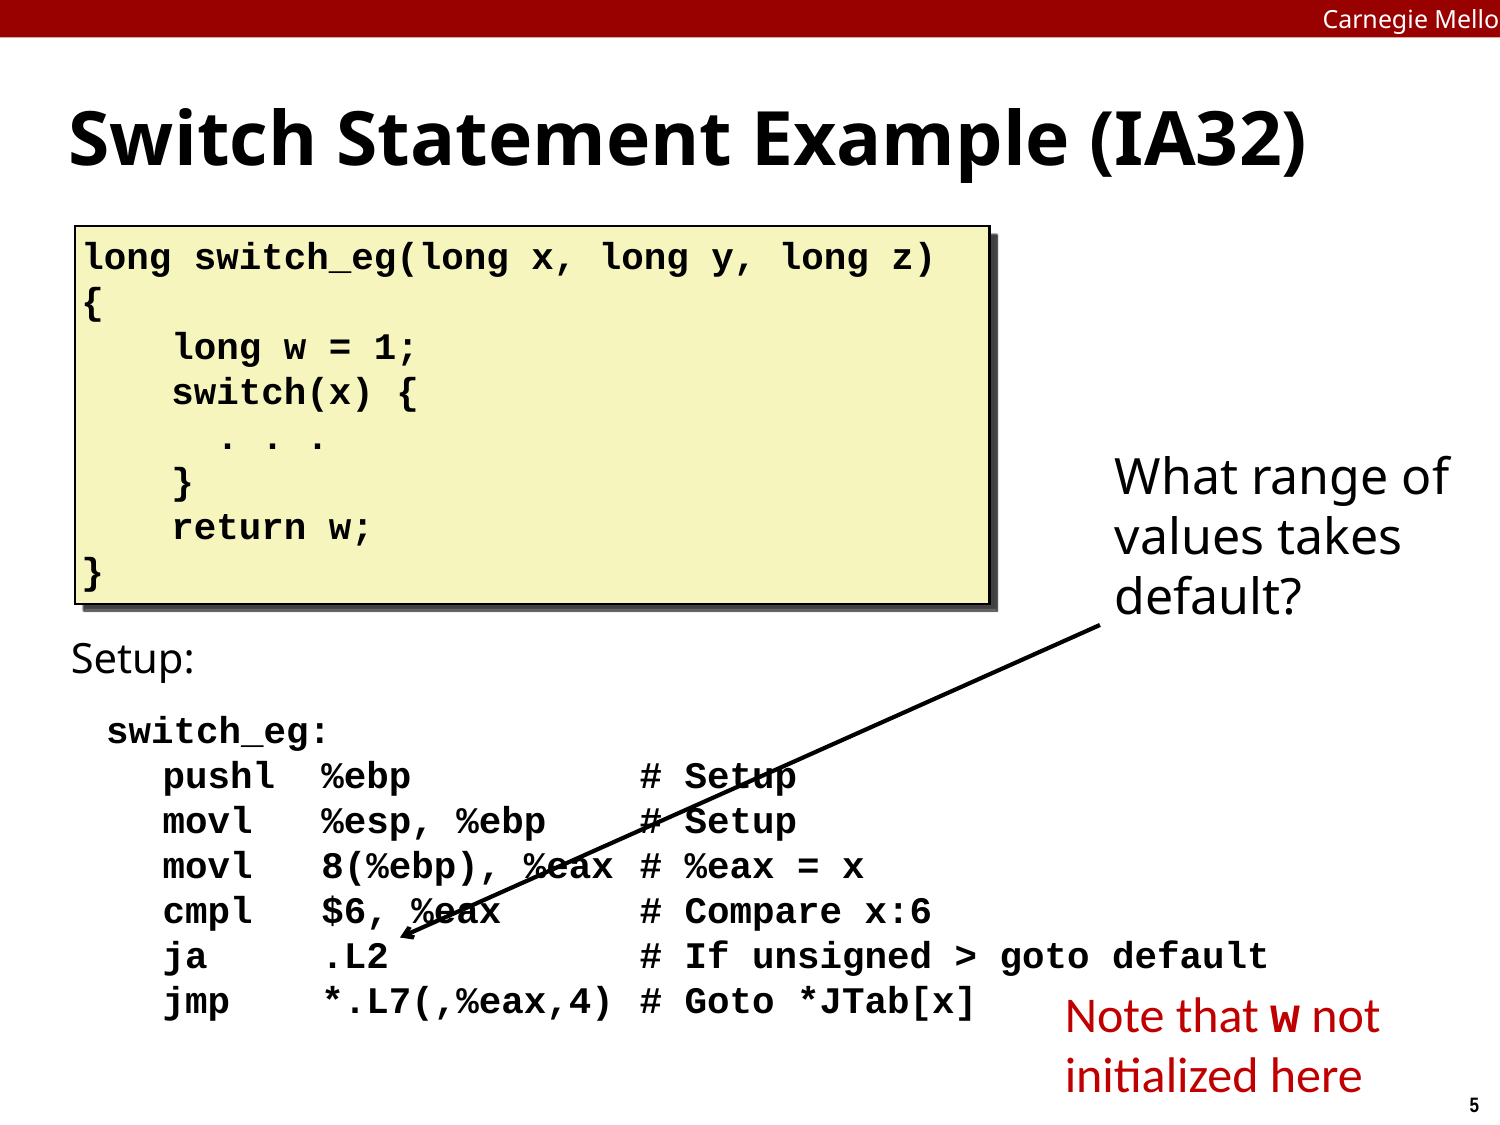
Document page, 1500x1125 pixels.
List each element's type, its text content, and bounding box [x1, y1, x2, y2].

text_box long switch_eg(long x, long y, long z) { long w = 1; switch(x) { . . . } return w; } [75, 225, 990, 605]
text_box [0, 0, 1500, 38]
text_box Carnegie Mellon [1322, 3, 1500, 33]
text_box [399, 437, 1500, 938]
text_box switch_eg: pushl %ebp # Setup movl %esp, %ebp # Setup movl 8(%ebp), %eax # %eax = x cmpl $6, %eax # Compare x:6 ja .L2 # If unsigned > goto default jmp *.L7(,%eax,4) # Goto *JTab[x] [99, 699, 1350, 1055]
text_box Setup: [64, 625, 394, 689]
title Switch Statement Example (IA32) [62, 41, 1438, 230]
text_box Note that w not initialized here [1049, 974, 1413, 1110]
